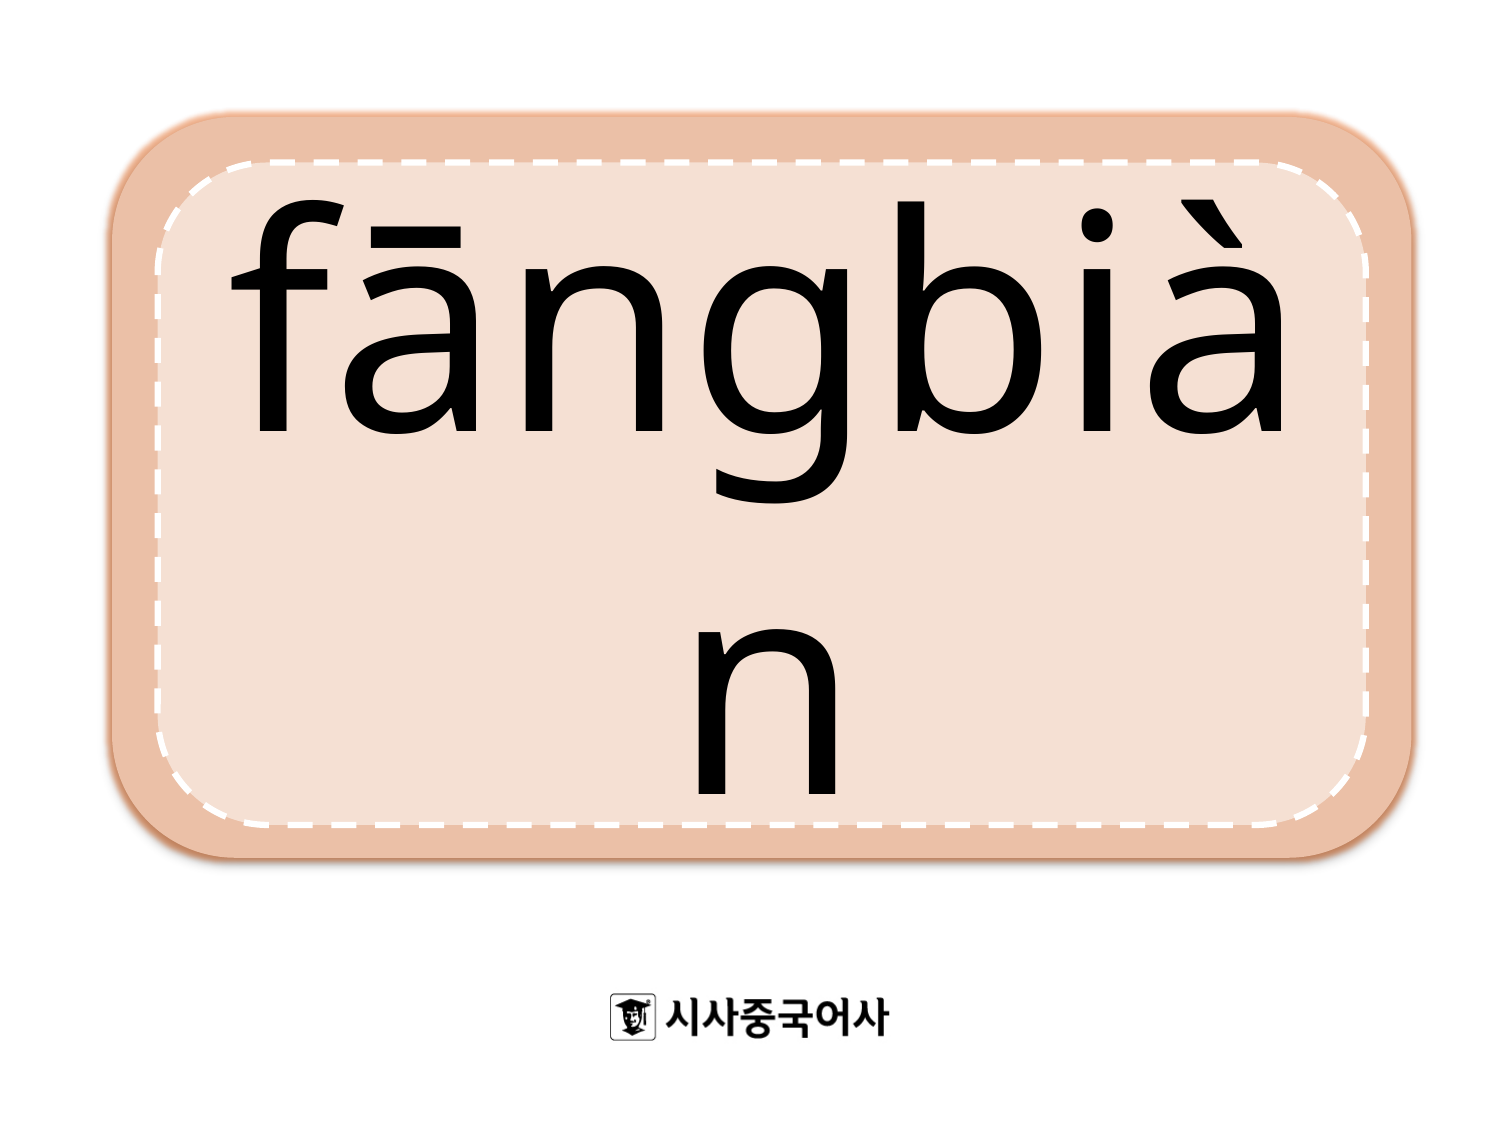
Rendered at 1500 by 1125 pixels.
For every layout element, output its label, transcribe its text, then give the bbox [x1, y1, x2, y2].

picture [602, 987, 898, 1047]
text_box fāngbiàn [162, 160, 1371, 824]
